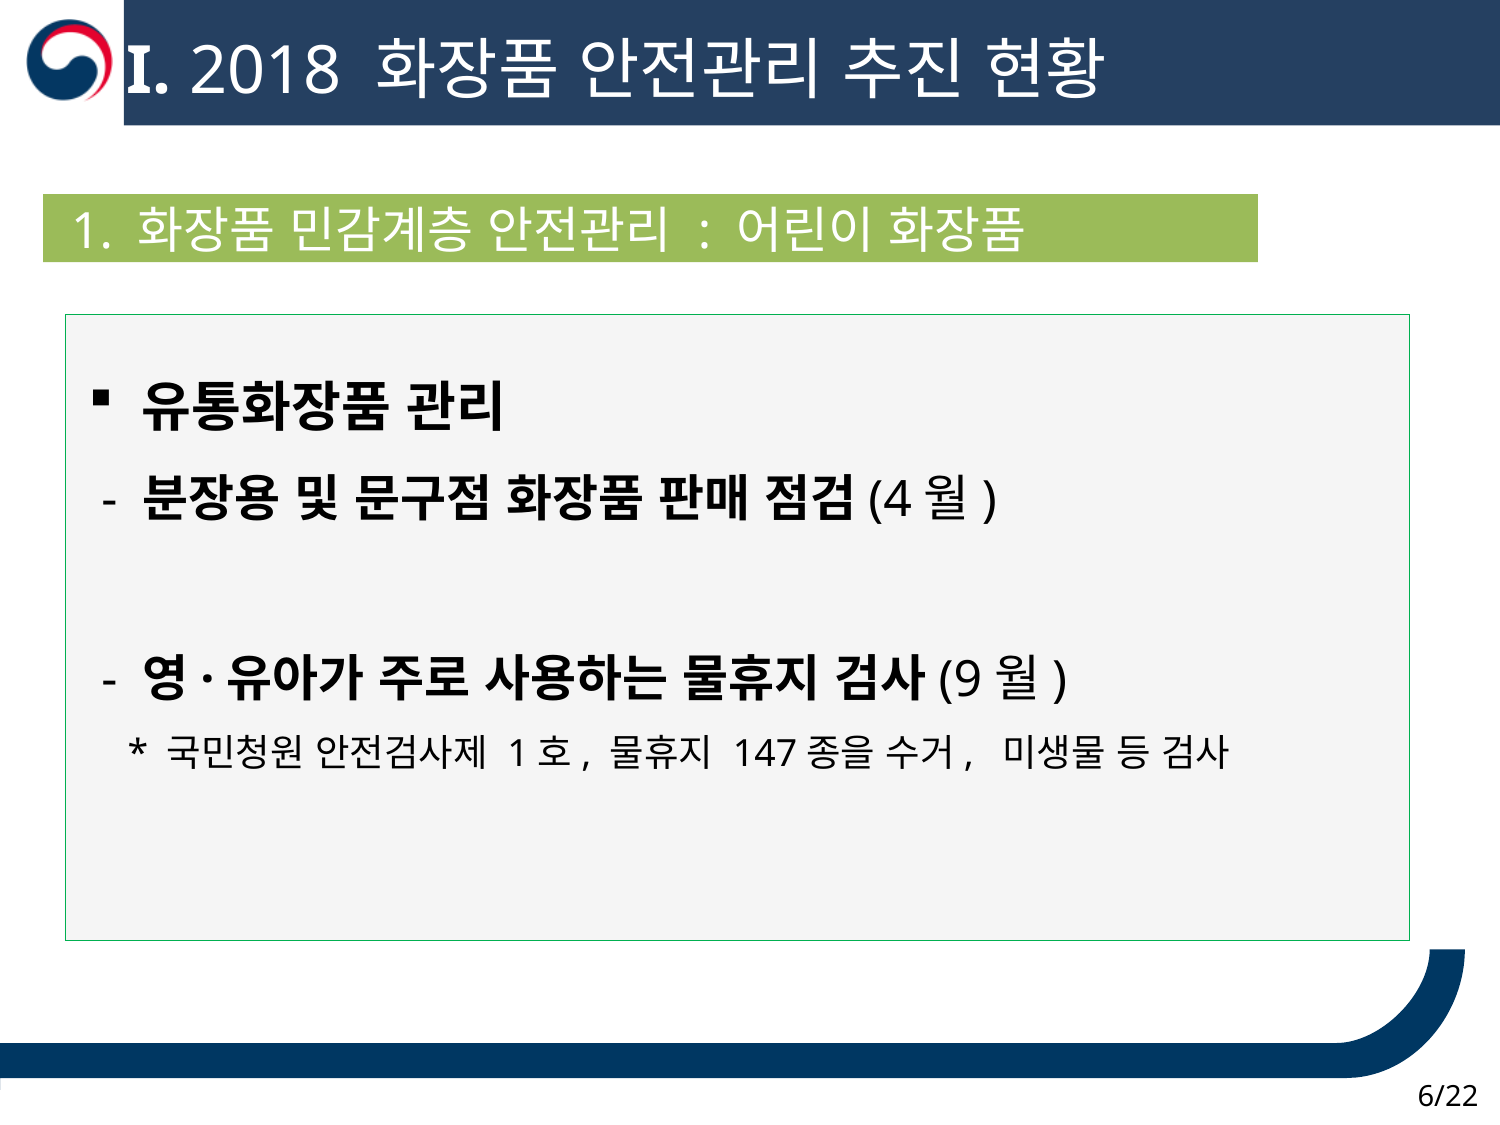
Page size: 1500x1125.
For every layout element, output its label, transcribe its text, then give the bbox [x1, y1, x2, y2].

text_box 6/22 [1387, 1070, 1500, 1121]
picture [26, 19, 112, 102]
text_box 유통화장품 관리 - 분장용 및 문구점 화장품 판매 점검(4월) - 영·유아가 주로 사용하는 물휴지 검사(9월) * 국민청원 안전검사제 1호, 물휴지 147종을 수거, 미생물 등 검사 [64, 314, 1409, 941]
text_box I. 2018 화장품 안전관리 추진 현황 [112, 19, 1382, 122]
text_box 1. 화장품 민감계층 안전관리 : 어린이 화장품 [43, 194, 1258, 263]
